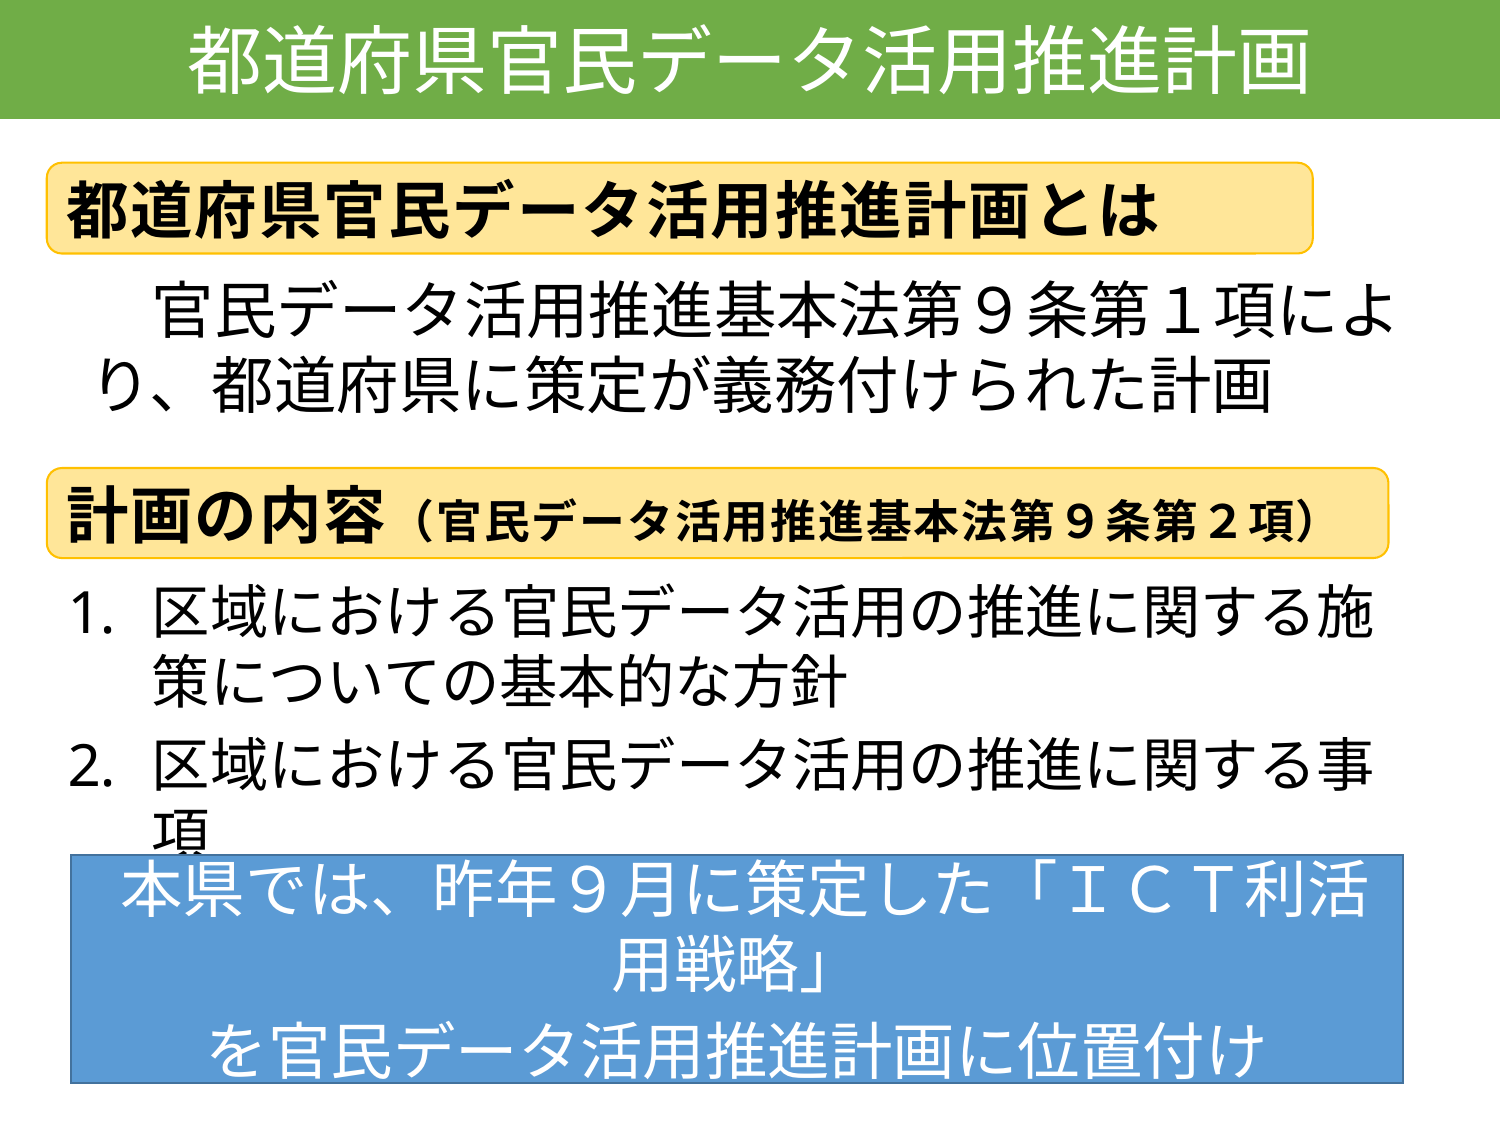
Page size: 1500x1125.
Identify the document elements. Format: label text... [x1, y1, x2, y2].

text_box 官民データ活用推進基本法第９条第１項により、都道府県に策定が義務付けられた計画 [89, 271, 1417, 422]
text_box 都道府県官民データ活用推進計画 [0, 0, 1500, 119]
text_box 本県では、昨年９月に策定した「ＩＣＴ利活用戦略」 を官民データ活用推進計画に位置付け [70, 854, 1404, 1084]
text_box 都道府県官民データ活用推進計画とは [45, 161, 1314, 255]
text_box 区域における官民データ活用の推進に関する施策についての基本的な方針 区域における官民データ活用の推進に関する事項 [67, 575, 1403, 868]
text_box 計画の内容（官民データ活用推進基本法第９条第２項） [45, 466, 1390, 560]
